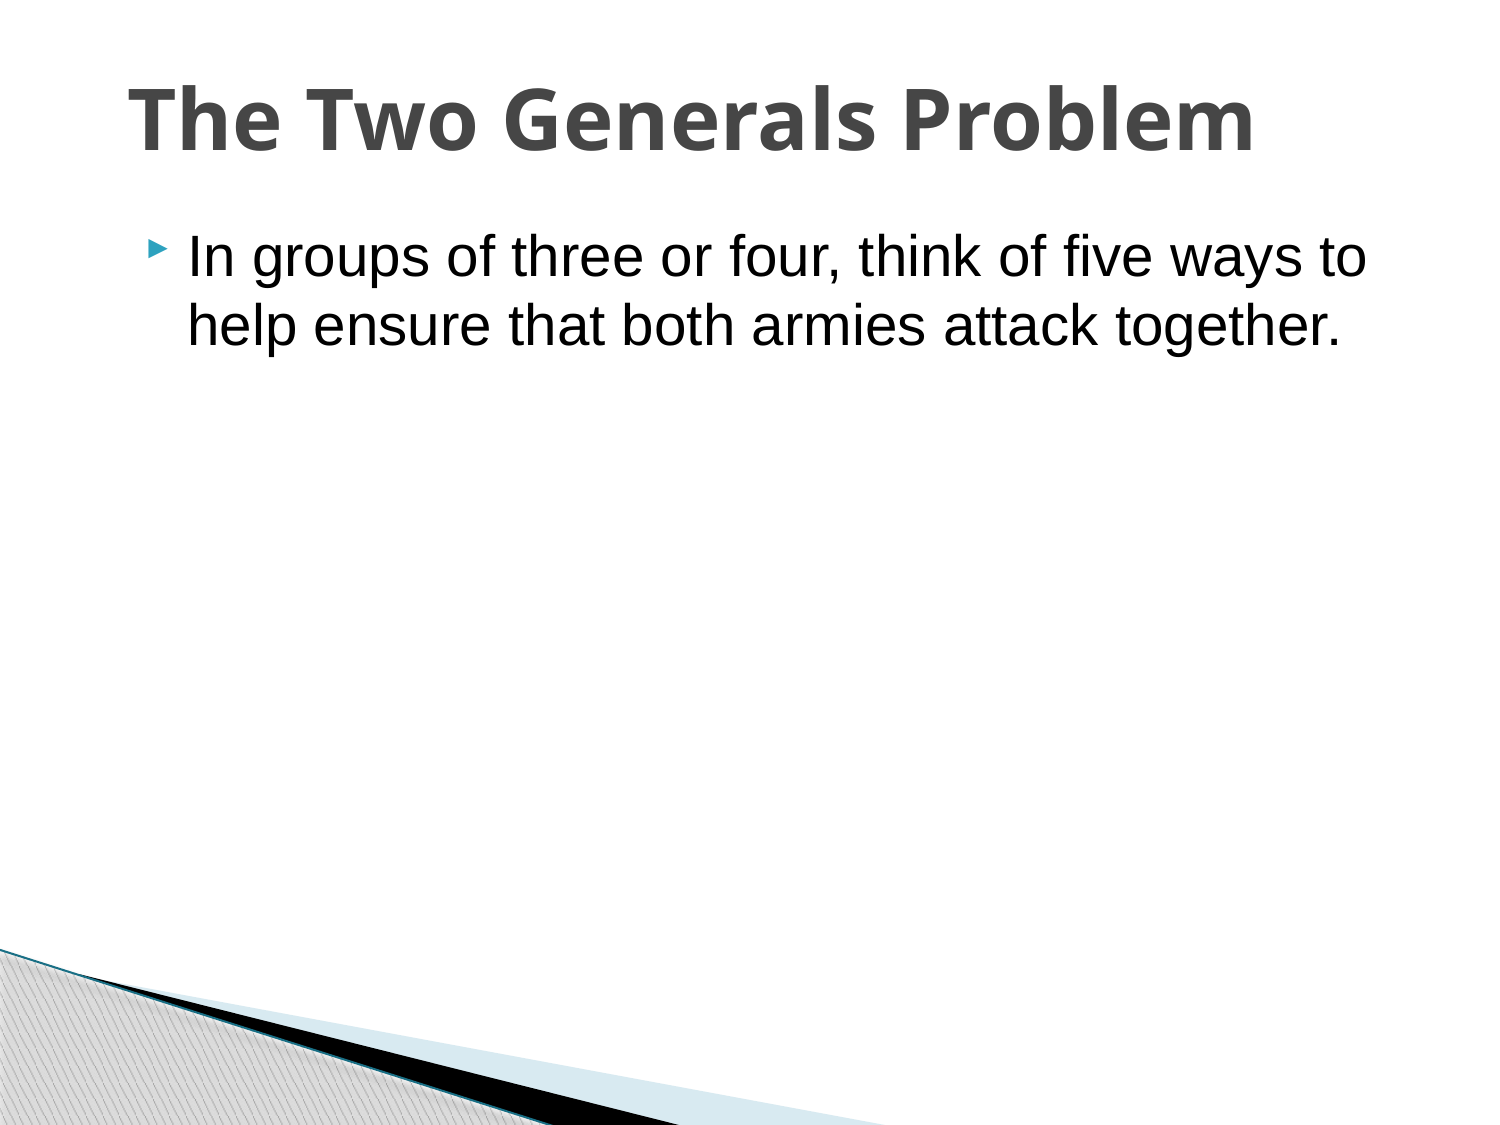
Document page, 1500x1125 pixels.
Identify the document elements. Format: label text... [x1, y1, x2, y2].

title The Two Generals Problem [112, 22, 1388, 210]
list In groups of three or four, think of five ways to help ensure that both armies attack together. [112, 210, 1388, 1027]
